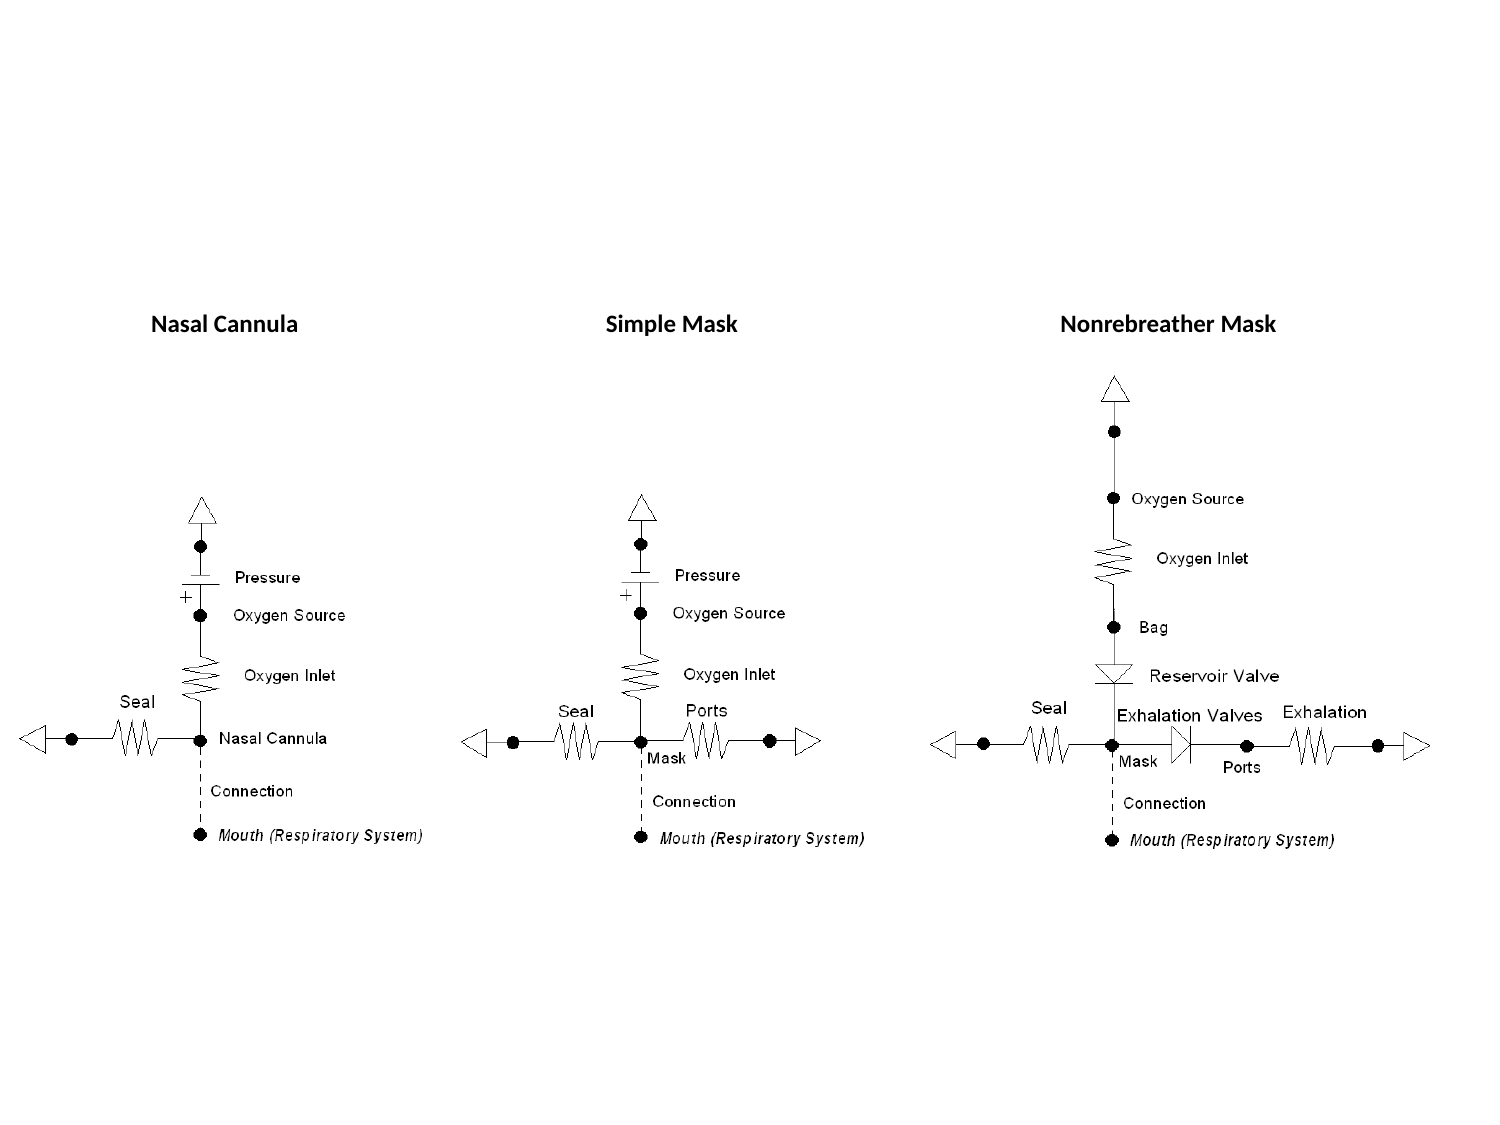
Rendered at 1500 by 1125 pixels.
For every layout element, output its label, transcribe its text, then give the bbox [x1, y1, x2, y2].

text_box Simple Mask [590, 299, 753, 345]
text_box Nasal Cannula [136, 299, 314, 345]
picture [5, 362, 1451, 883]
text_box Nonrebreather Mask [1045, 299, 1292, 345]
